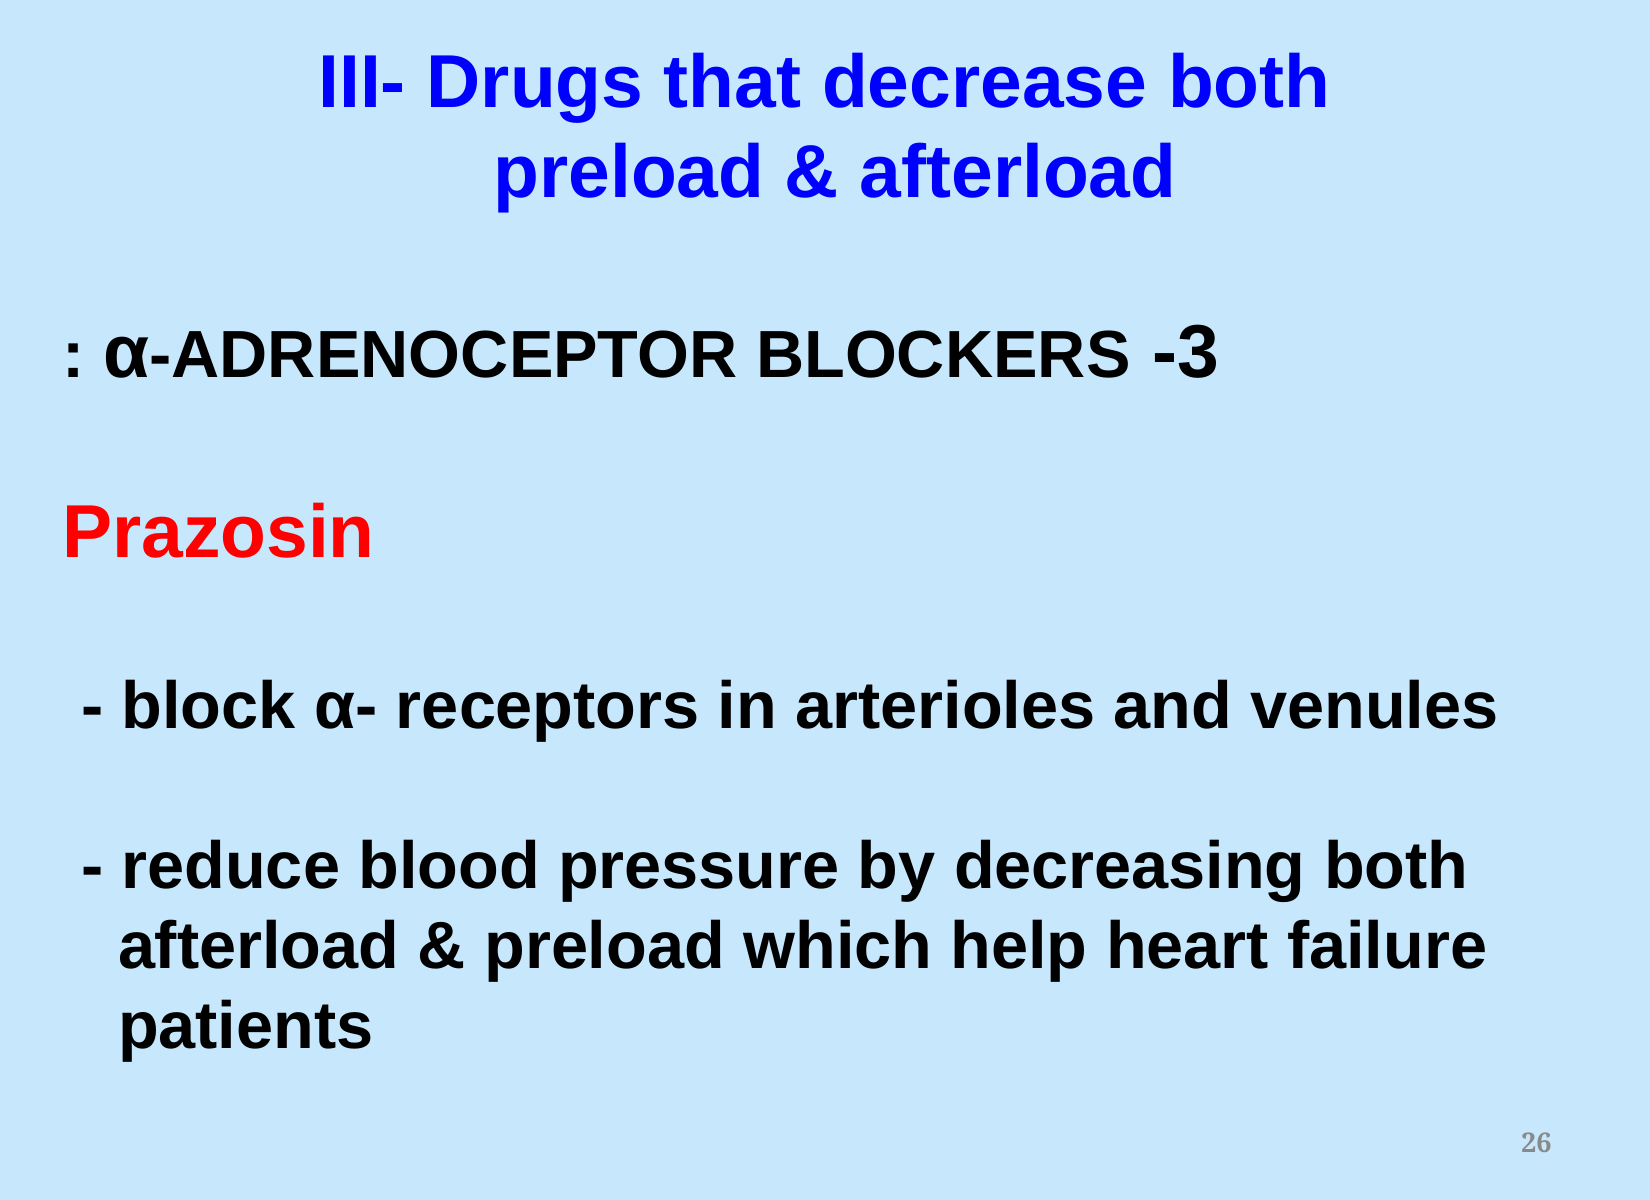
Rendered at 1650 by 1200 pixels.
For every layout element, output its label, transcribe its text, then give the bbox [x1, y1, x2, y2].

text_box III- Drugs that decrease both preload & afterload 3- α-ADRENOCEPTOR BLOCKERS : Prazosin - block α- receptors in arterioles and venules - reduce blood pressure by decreasing both afterload & preload which help heart failure patients [47, 24, 1623, 1070]
slide_number 26 [1182, 1112, 1568, 1176]
